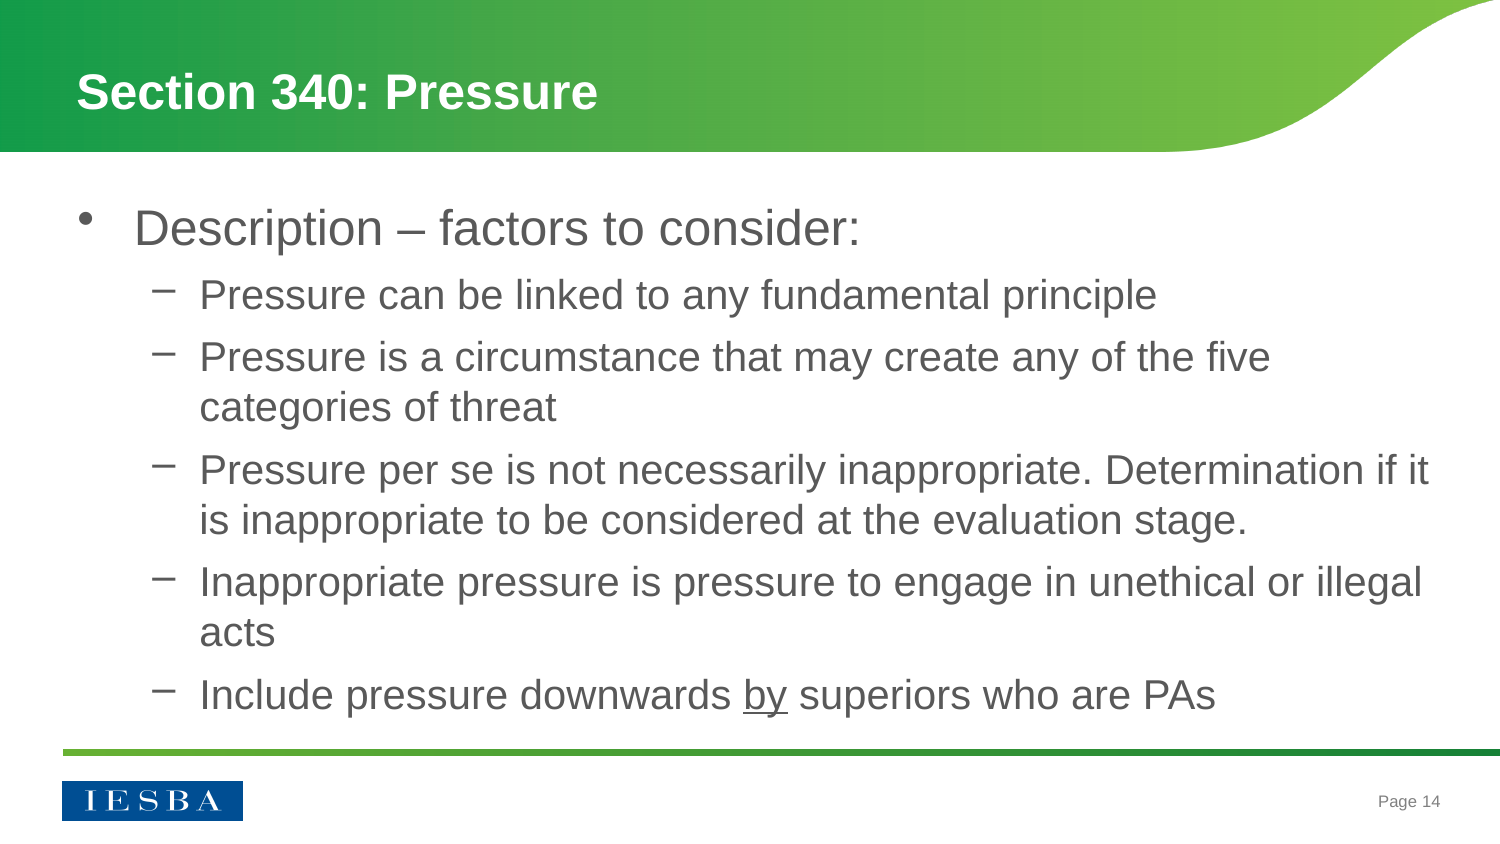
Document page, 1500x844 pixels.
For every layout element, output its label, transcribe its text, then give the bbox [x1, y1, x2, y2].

picture [0, 0, 1497, 152]
title Section 340: Pressure [62, 56, 1300, 122]
picture [62, 781, 243, 821]
list Description – factors to consider: Pressure can be linked to any fundamental principle Pressure is a circumstance that may create any of the five categories of threat Pressure per se is not necessarily inappropriate. Determination if it is inappropriate to be considered at the evaluation stage. Inappropriate pressure is pressure to engage in unethical or illegal acts Include pressure downwards by superiors who are PAs [62, 187, 1450, 735]
